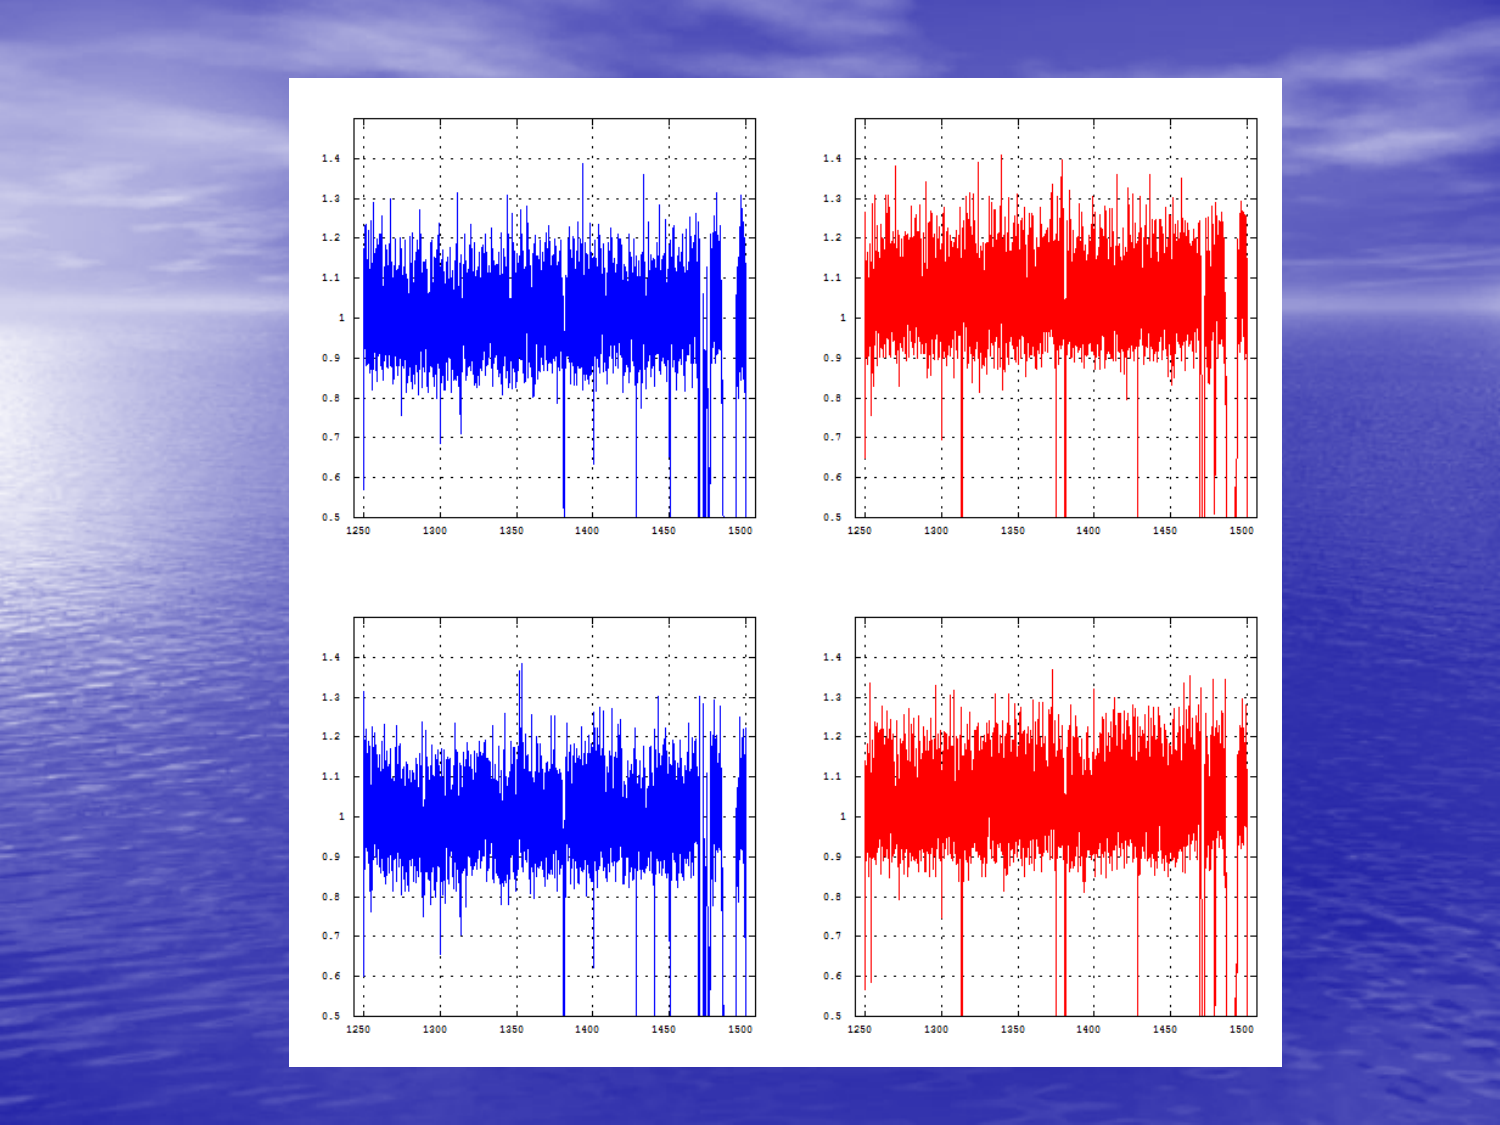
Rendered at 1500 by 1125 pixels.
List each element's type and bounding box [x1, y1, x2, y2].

picture [288, 77, 1282, 1067]
